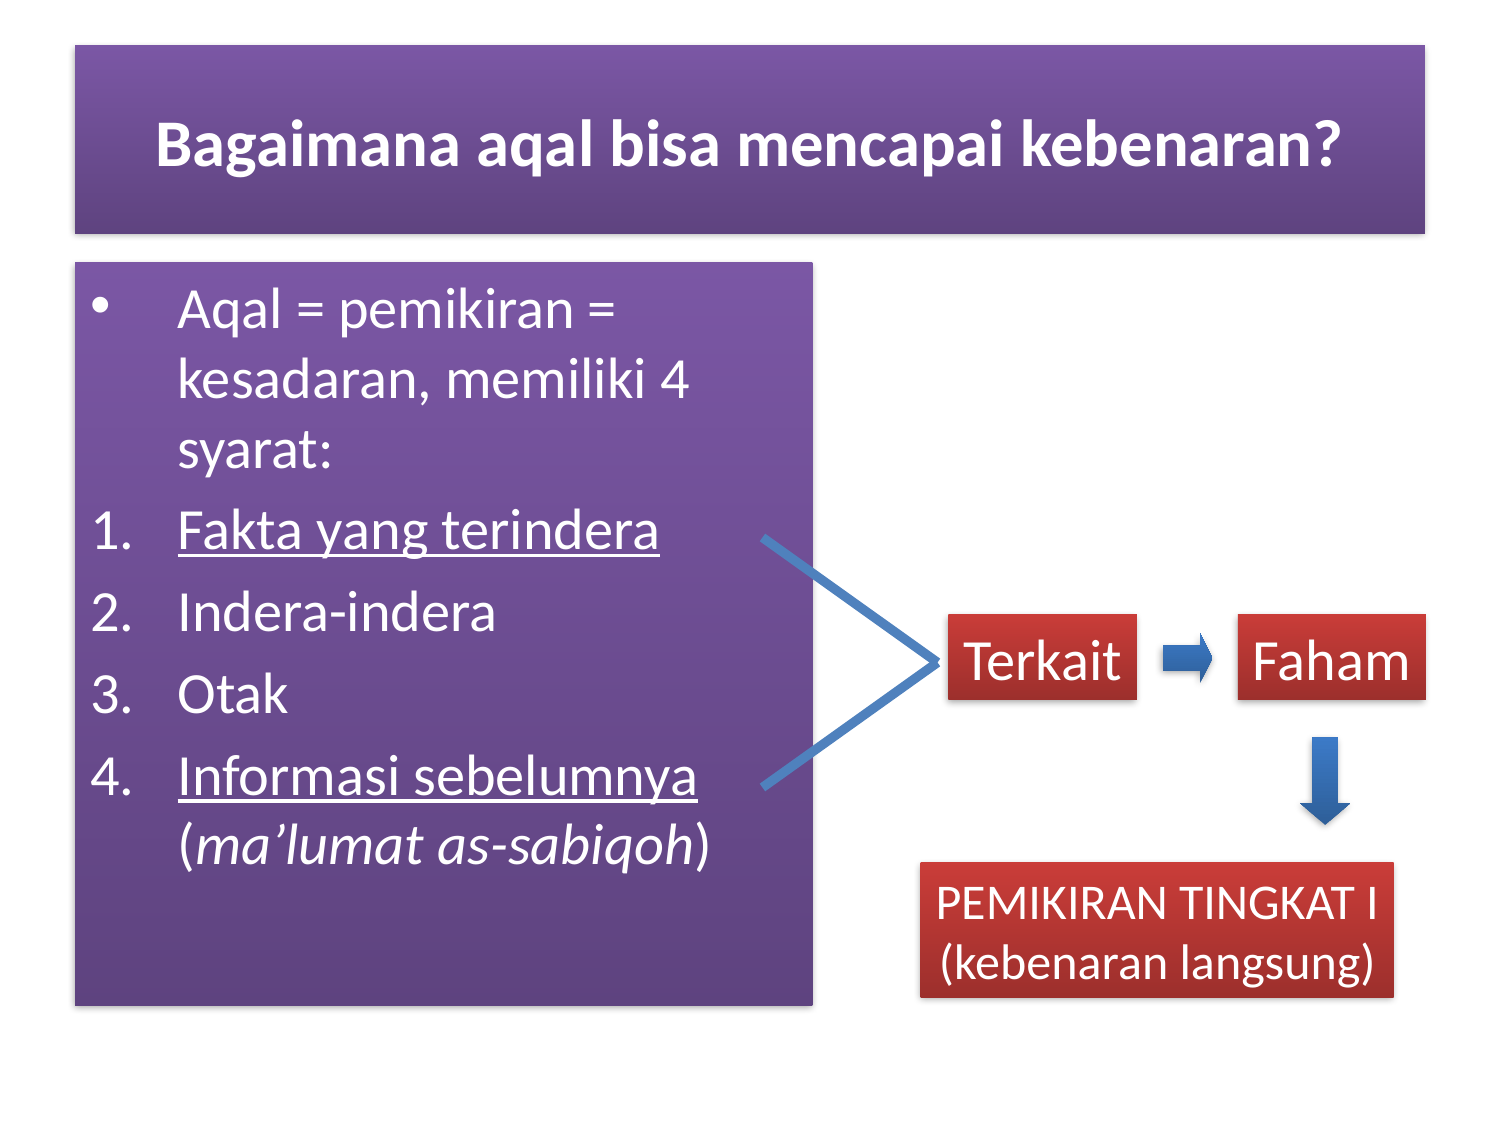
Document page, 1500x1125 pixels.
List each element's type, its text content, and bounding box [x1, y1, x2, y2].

list Aqal = pemikiran = kesadaran, memiliki 4 syarat: Fakta yang terindera Indera-indera Otak Informasi sebelumnya (ma’lumat as-sabiqoh) [75, 262, 813, 1006]
text_box [1162, 633, 1213, 684]
text_box PEMIKIRAN TINGKAT I (kebenaran langsung) [920, 862, 1394, 998]
title Bagaimana aqal bisa mencapai kebenaran? [75, 45, 1425, 234]
text_box Faham [1237, 614, 1426, 700]
text_box [1299, 737, 1351, 825]
text_box Terkait [948, 614, 1137, 700]
